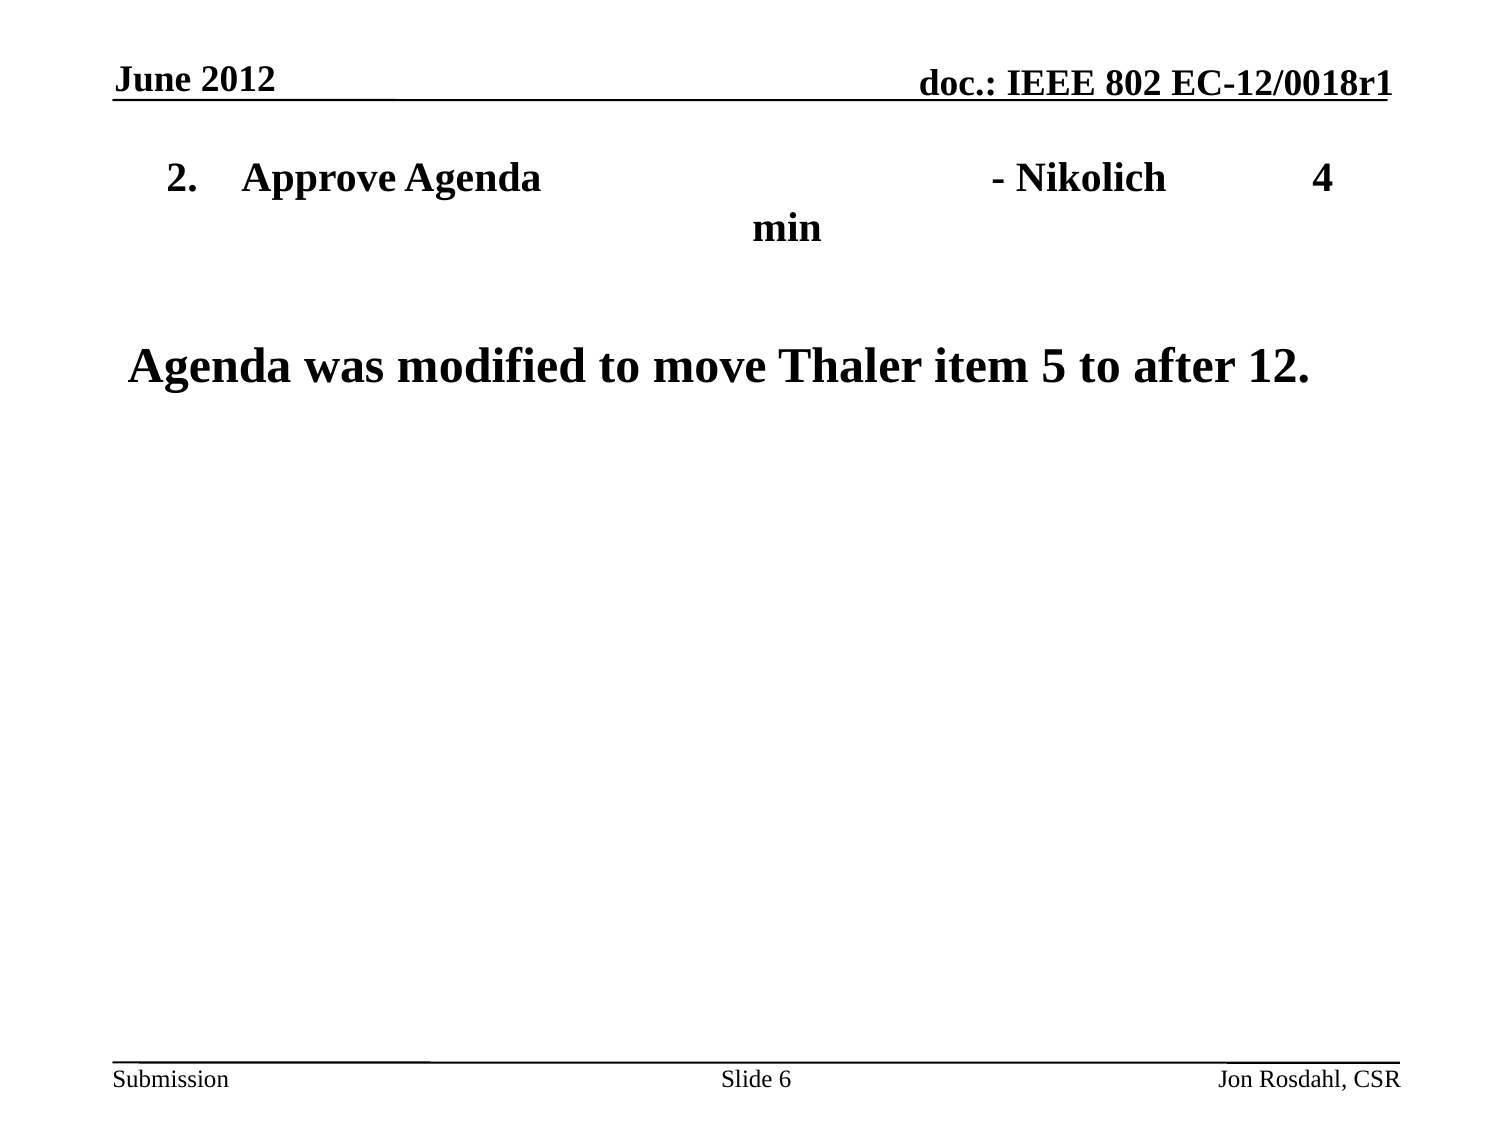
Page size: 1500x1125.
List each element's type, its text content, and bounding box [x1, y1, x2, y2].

list Agenda was modified to move Thaler item 5 to after 12. [112, 324, 1388, 1000]
footer Jon Rosdahl, CSR [878, 1061, 1402, 1093]
slide_number Slide 6 [712, 1061, 800, 1123]
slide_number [114, 54, 423, 100]
title Approve Agenda - Nikolich 4 min [112, 112, 1388, 288]
